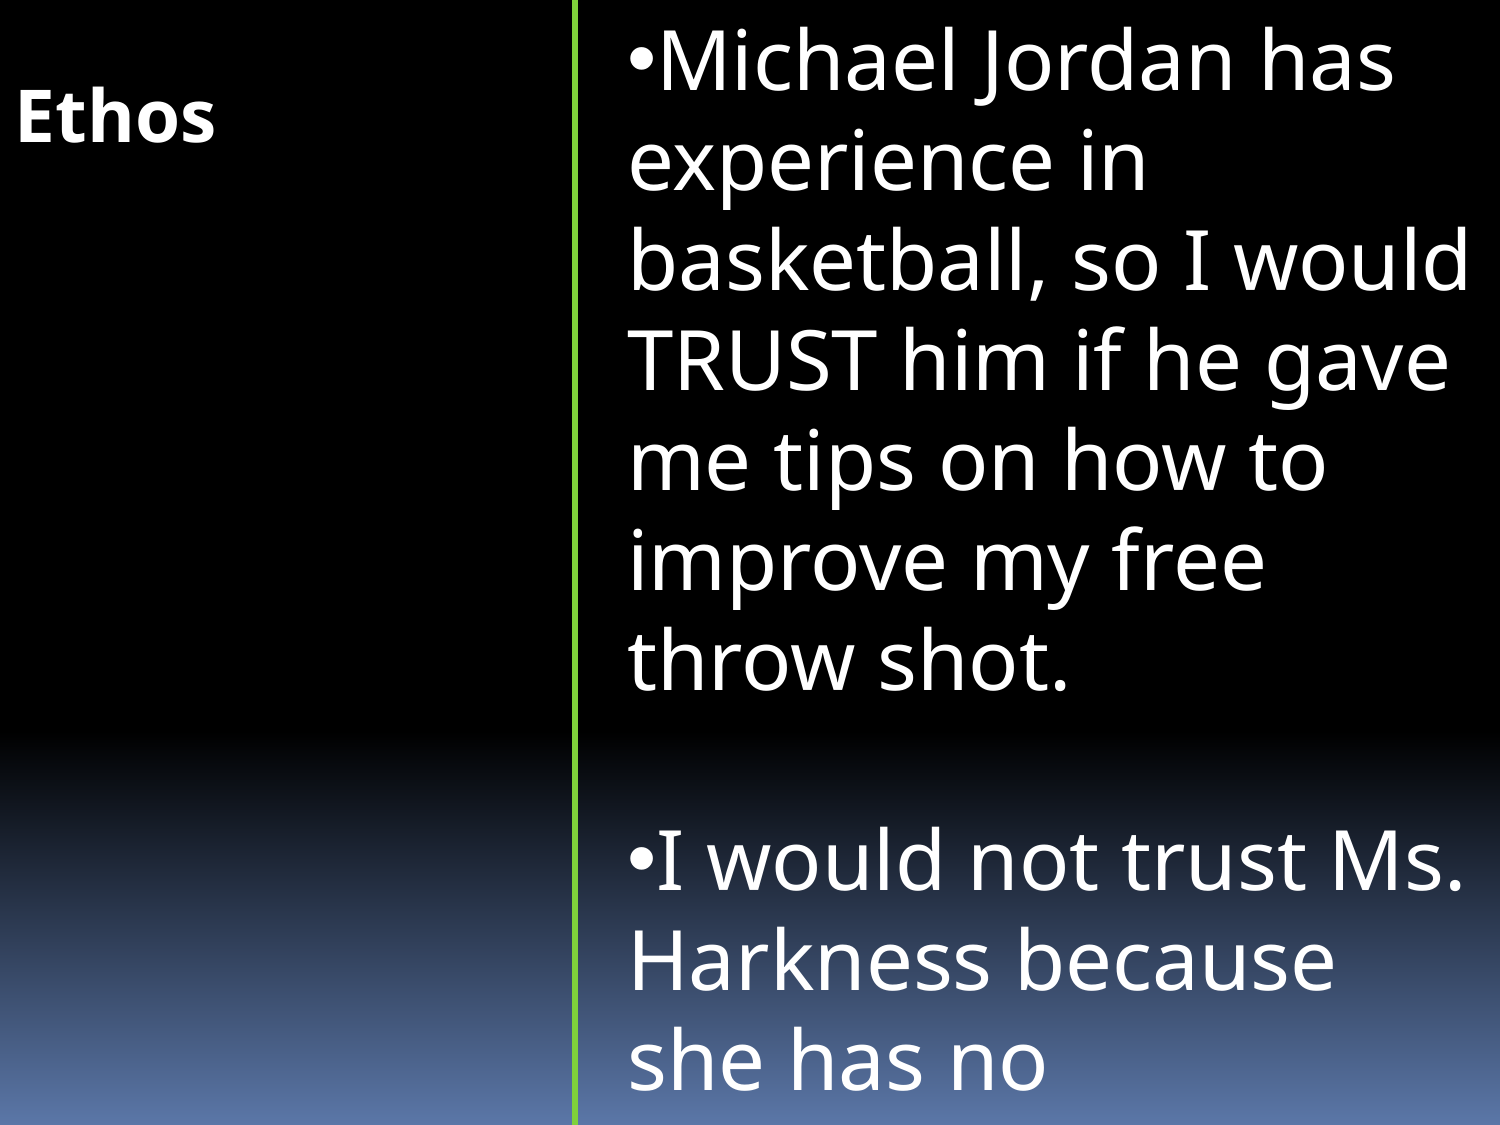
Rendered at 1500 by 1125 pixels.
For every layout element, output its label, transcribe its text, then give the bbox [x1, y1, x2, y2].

text_box Michael Jordan has experience in basketball, so I would TRUST him if he gave me tips on how to improve my free throw shot. I would not trust Ms. Harkness because she has no experience in this. [612, 0, 1500, 1125]
text_box Ethos [0, 62, 550, 165]
